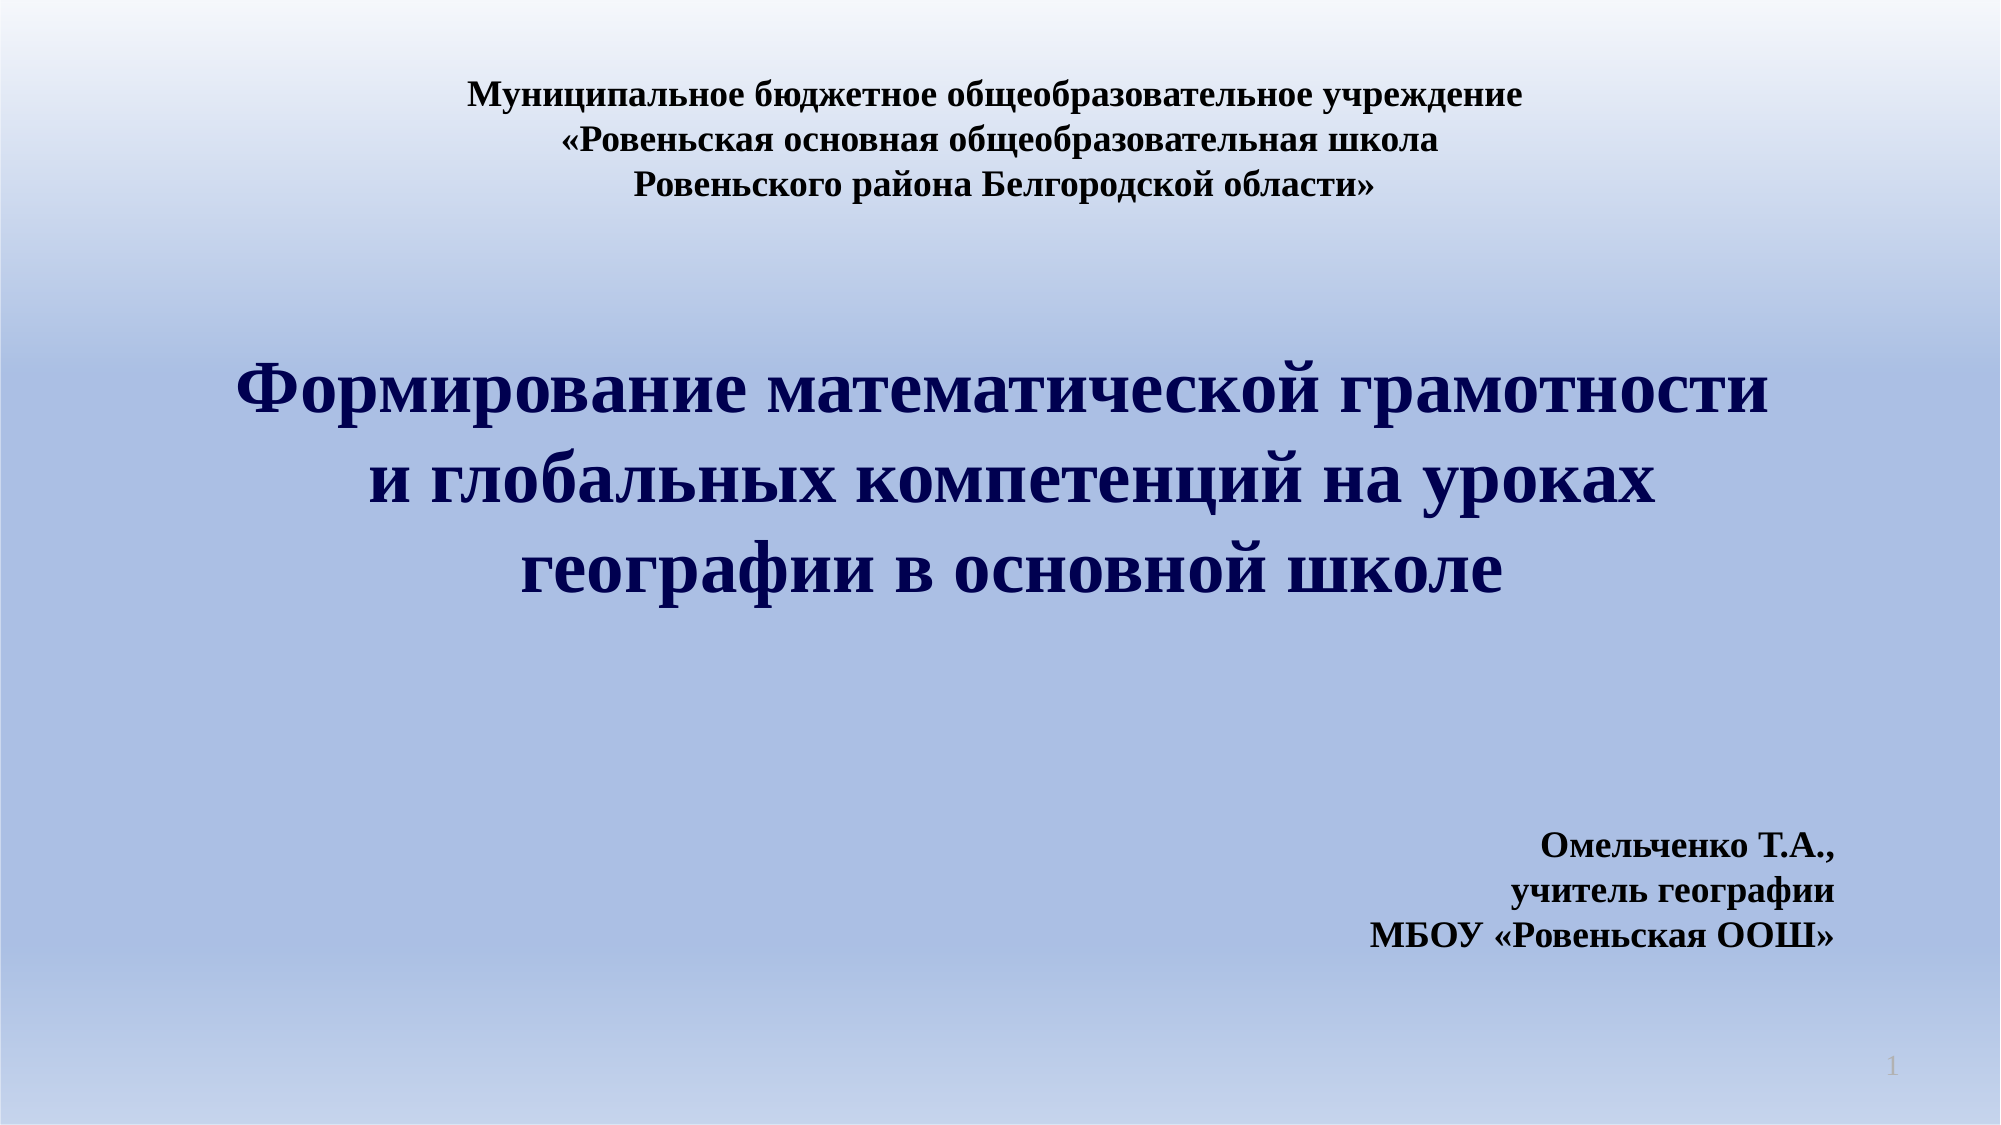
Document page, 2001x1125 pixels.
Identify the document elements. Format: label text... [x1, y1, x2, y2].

text_box Омельченко Т.А., учитель географии МБОУ «Ровеньская ООШ» [849, 812, 1850, 963]
slide_number 1 [1440, 1046, 1900, 1103]
list Формирование математической грамотности и глобальных компетенций на уроках географии в основной школе [200, 337, 1825, 701]
picture [0, 0, 2000, 1125]
title Муниципальное бюджетное общеобразовательное учреждение «Ровеньская основная общеобразовательная школа Ровеньского района Белгородской области» [261, 69, 1739, 206]
